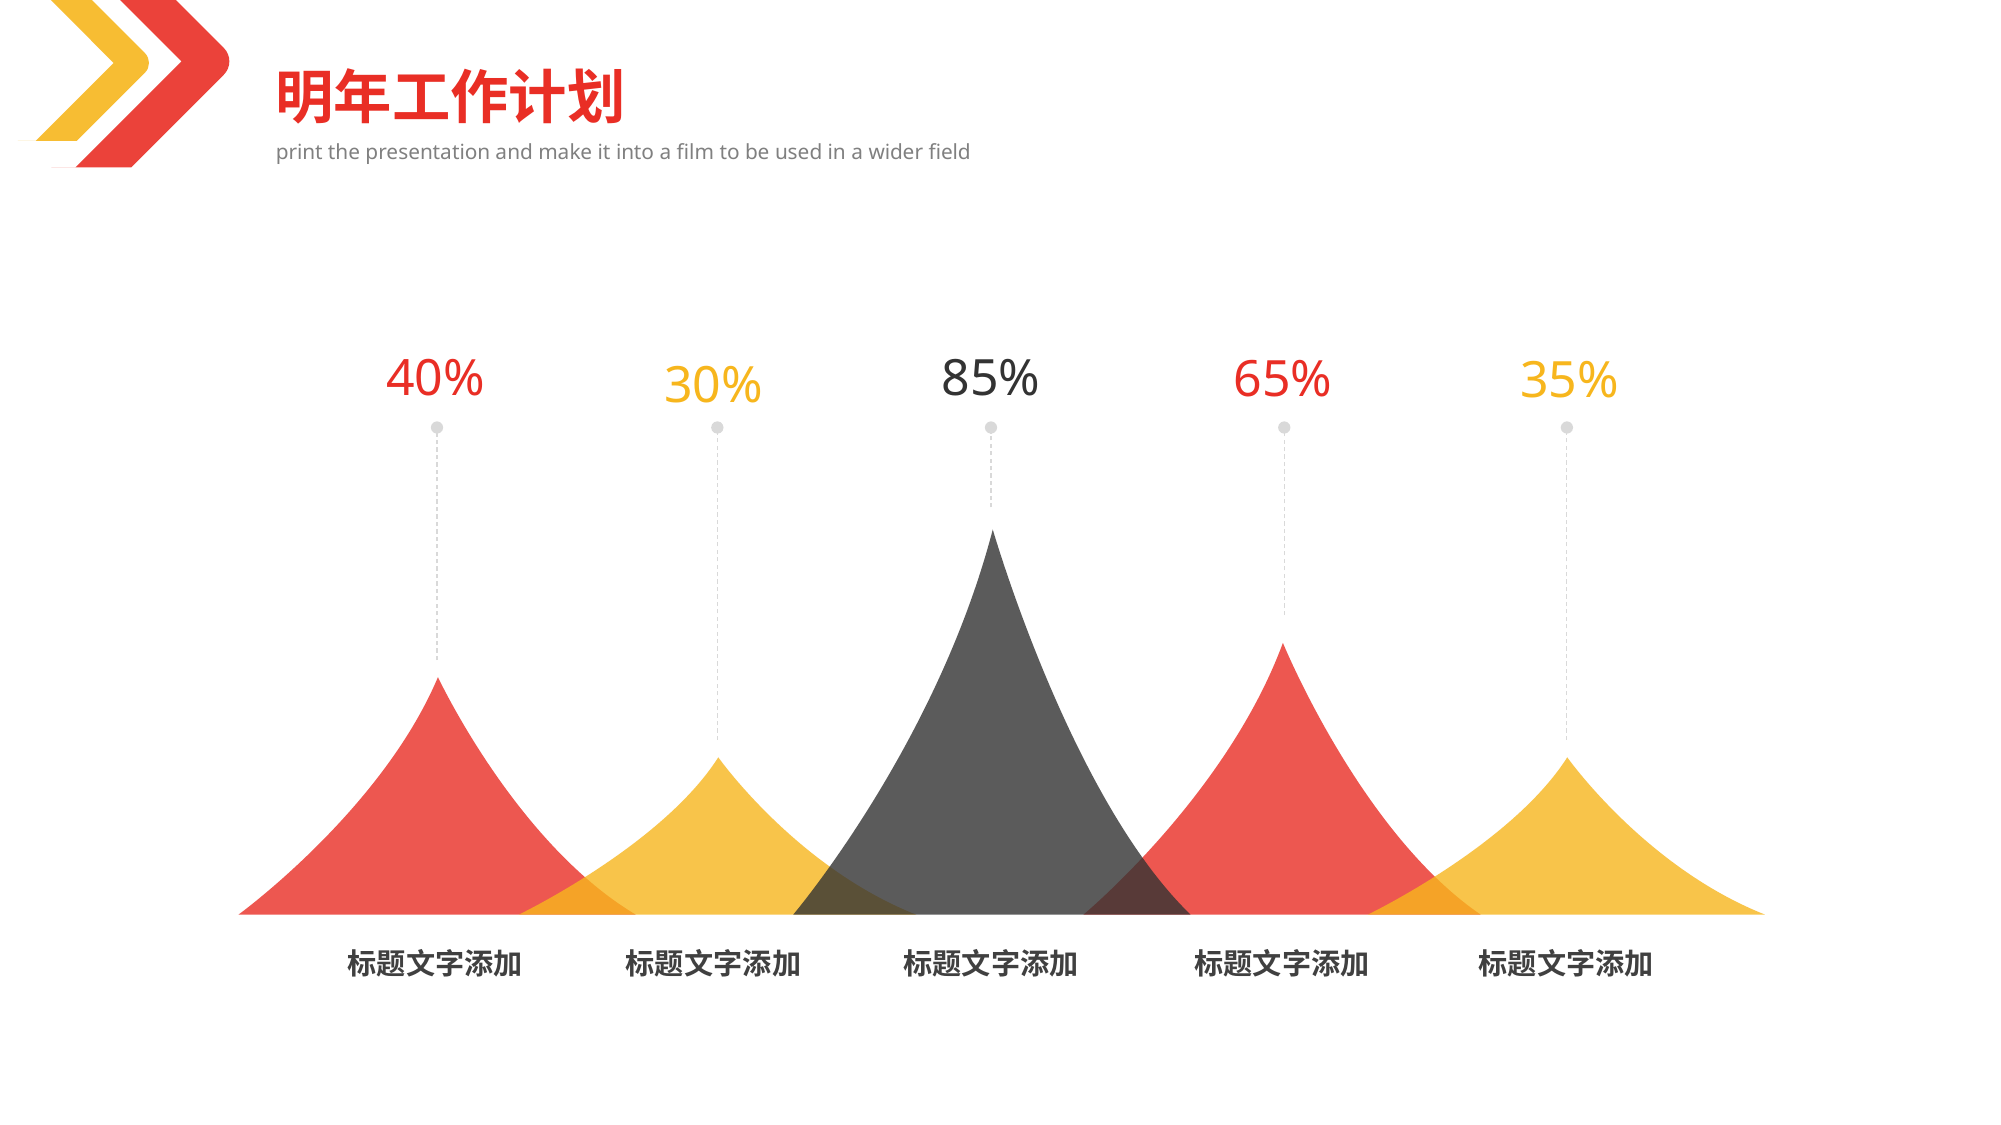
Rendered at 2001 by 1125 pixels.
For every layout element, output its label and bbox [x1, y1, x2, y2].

text_box [0, 0, 1169, 193]
text_box [238, 353, 1765, 989]
